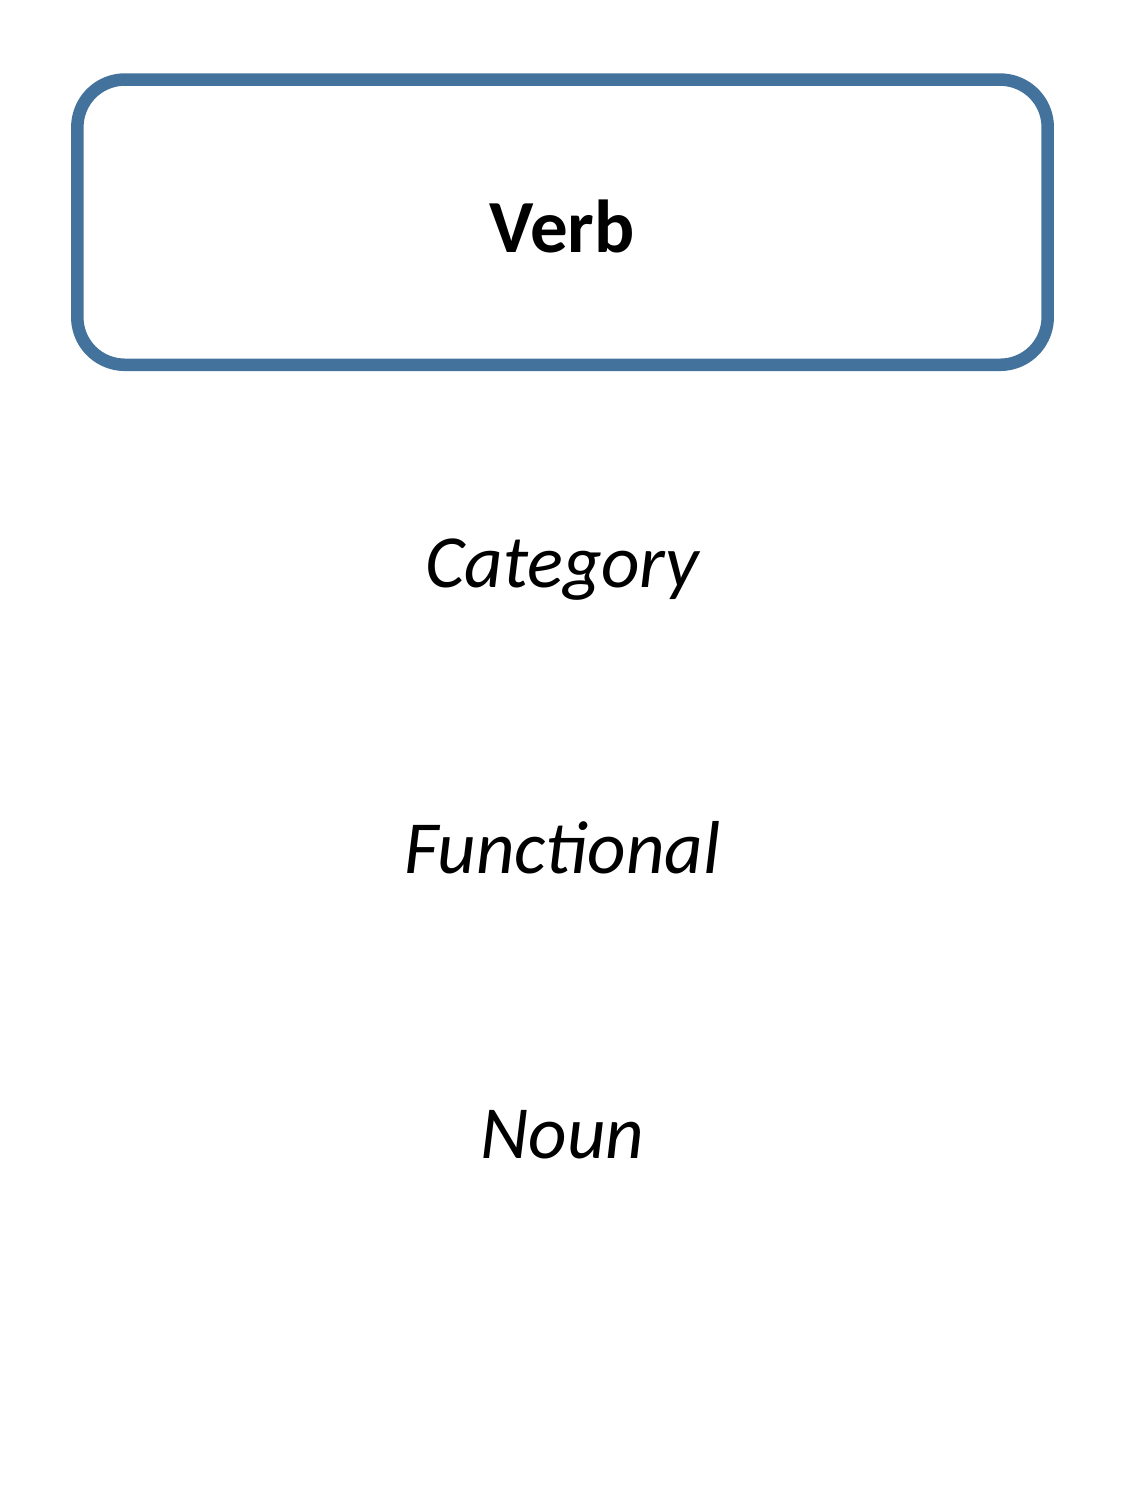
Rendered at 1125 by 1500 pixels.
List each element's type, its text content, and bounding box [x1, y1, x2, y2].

list Category Functional Noun [77, 399, 1048, 1352]
text_box Verb [76, 78, 1049, 366]
